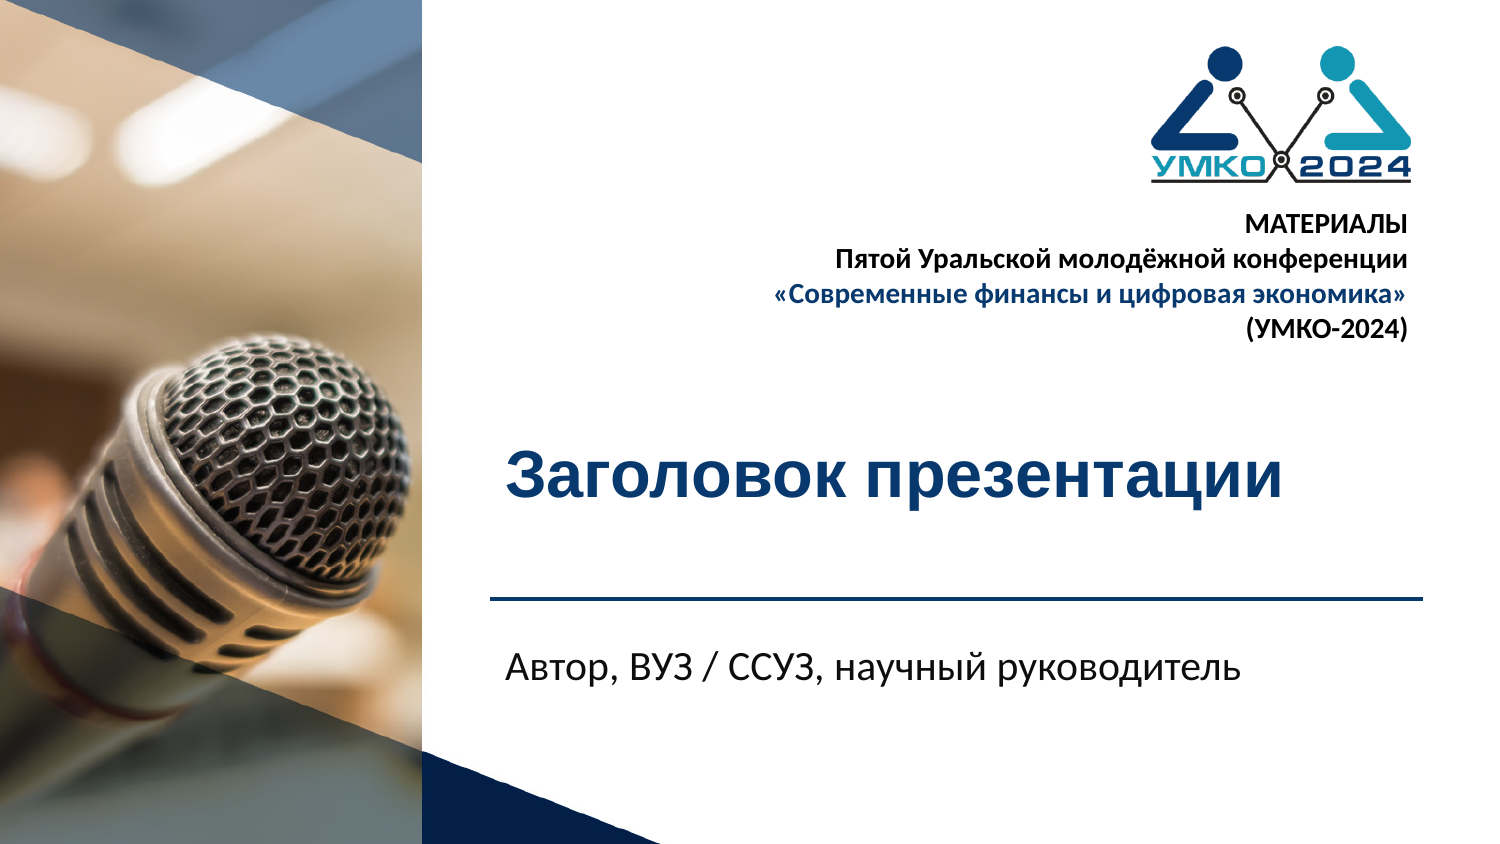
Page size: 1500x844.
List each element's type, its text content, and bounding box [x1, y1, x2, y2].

text_box МАТЕРИАЛЫ Пятой Уральской молодёжной конференции «Современные финансы и цифровая экономика» (УМКО-2024) [679, 197, 1424, 352]
title Заголовок презентации [490, 374, 1424, 568]
picture [0, 0, 1500, 844]
subtitle Автор, ВУЗ / ССУЗ, научный руководитель [490, 631, 1424, 777]
